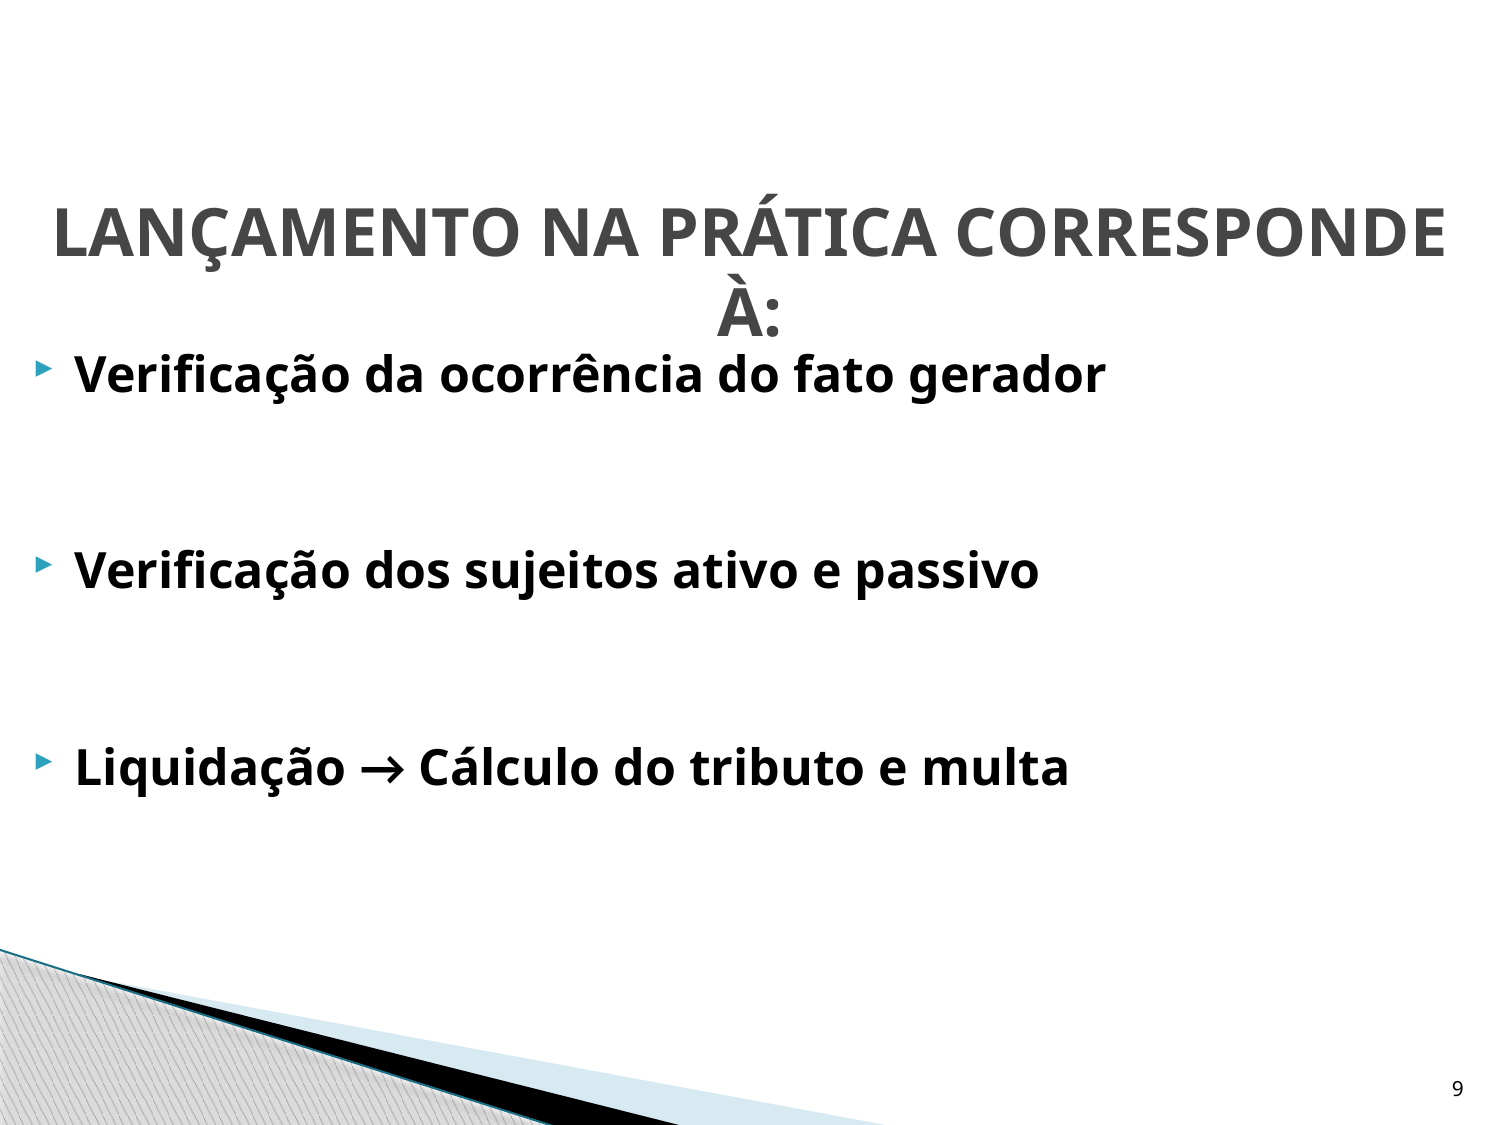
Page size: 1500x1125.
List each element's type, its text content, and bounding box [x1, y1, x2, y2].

title LANÇAMENTO NA PRÁTICA CORRESPONDE À: [0, 234, 1500, 305]
list Verificação da ocorrência do fato gerador Verificação dos sujeitos ativo e passivo Liquidação → Cálculo do tributo e multa [0, 304, 1477, 1125]
